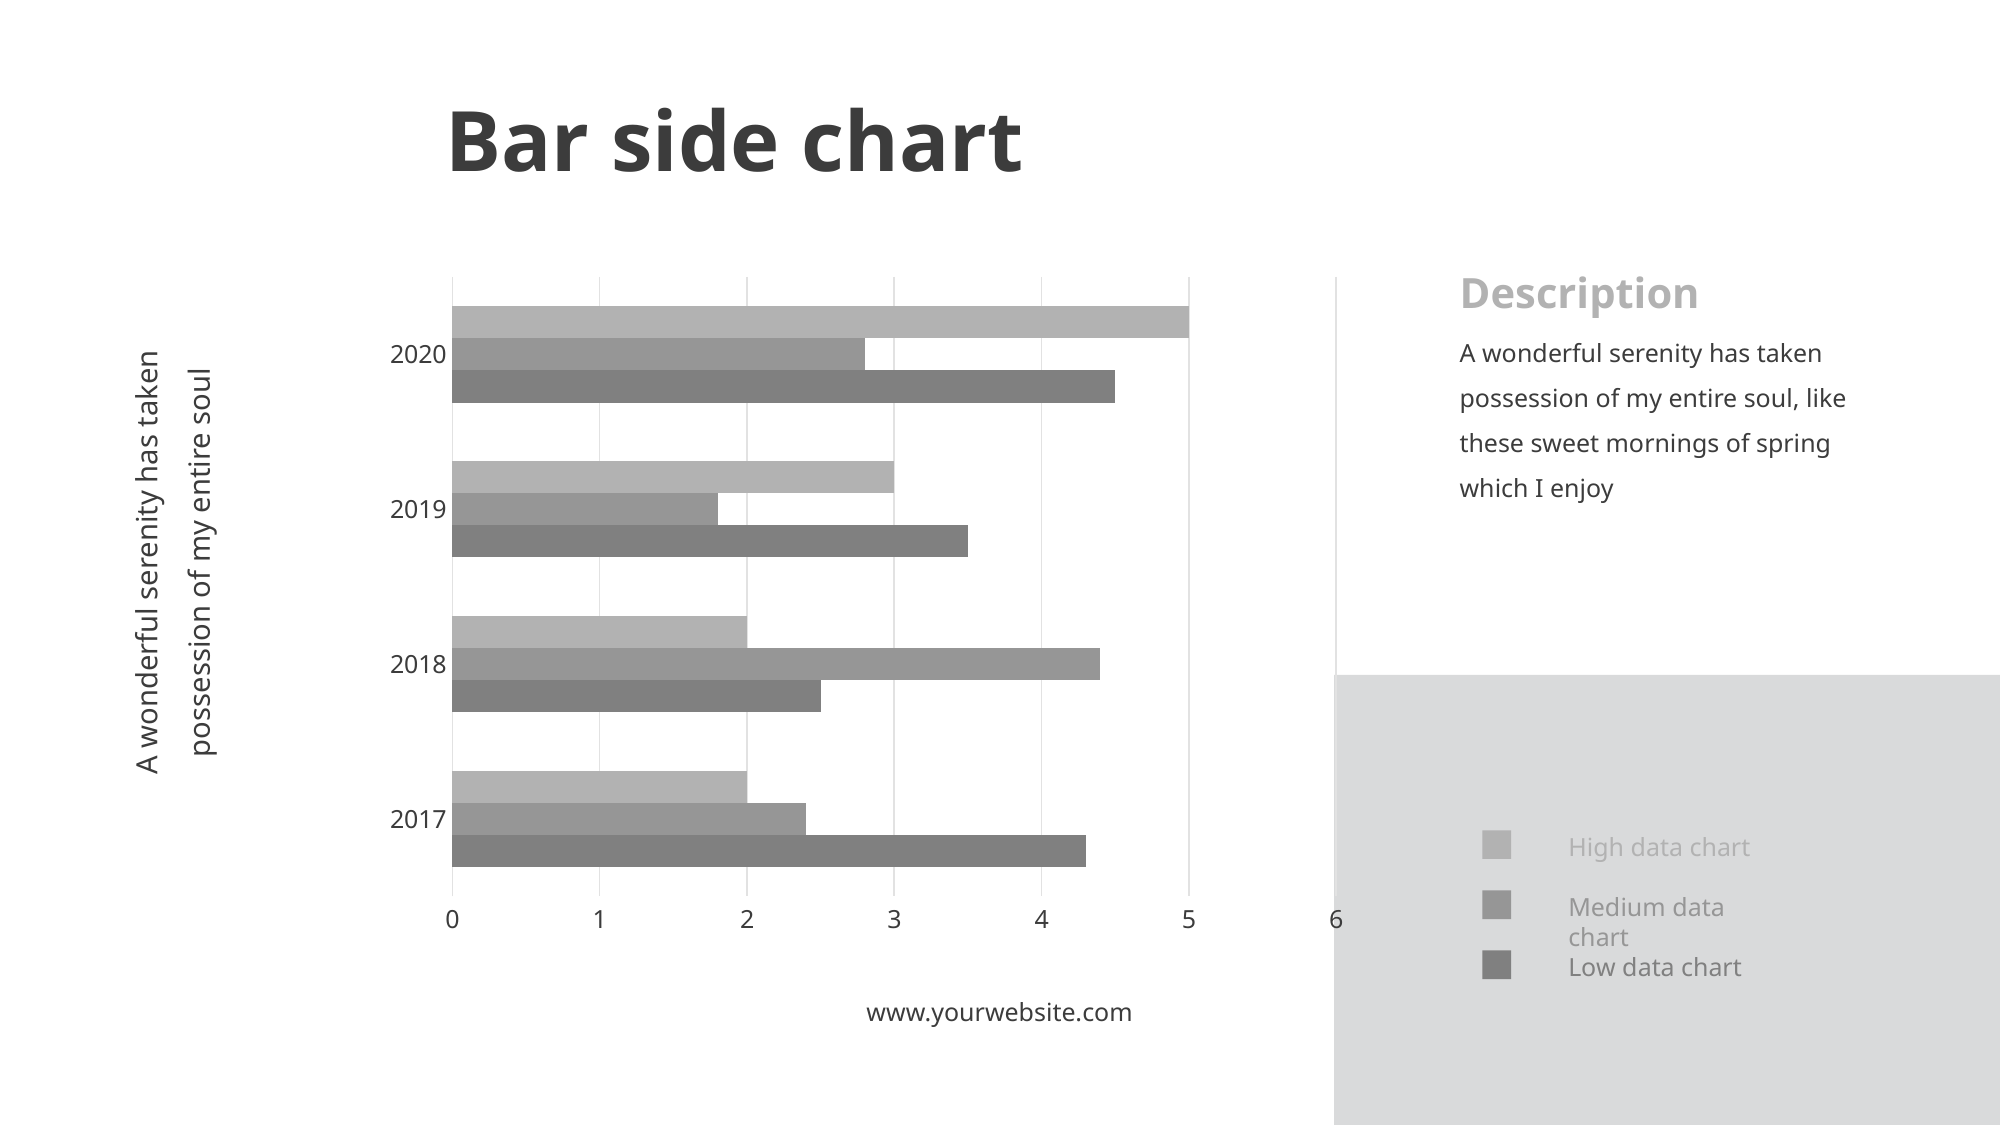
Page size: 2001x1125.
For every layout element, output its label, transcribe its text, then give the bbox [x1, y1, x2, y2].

text_box Medium data chart [1553, 883, 1796, 943]
text_box Description [1444, 259, 1758, 325]
chart [370, 263, 1364, 951]
text_box www.yourwebsite.com [814, 989, 1186, 1035]
text_box High data chart [1553, 823, 1796, 869]
text_box [1333, 674, 2000, 1125]
text_box A wonderful serenity has taken possession of my entire soul, like these sweet mornings of spring which I enjoy [1444, 315, 1874, 510]
text_box [1481, 949, 1512, 980]
text_box A wonderful serenity has taken possession of my entire soul [103, 263, 223, 862]
text_box [1481, 829, 1512, 860]
text_box [1481, 889, 1512, 920]
text_box Low data chart [1553, 943, 1796, 989]
list Bar side chart [430, 75, 1186, 201]
